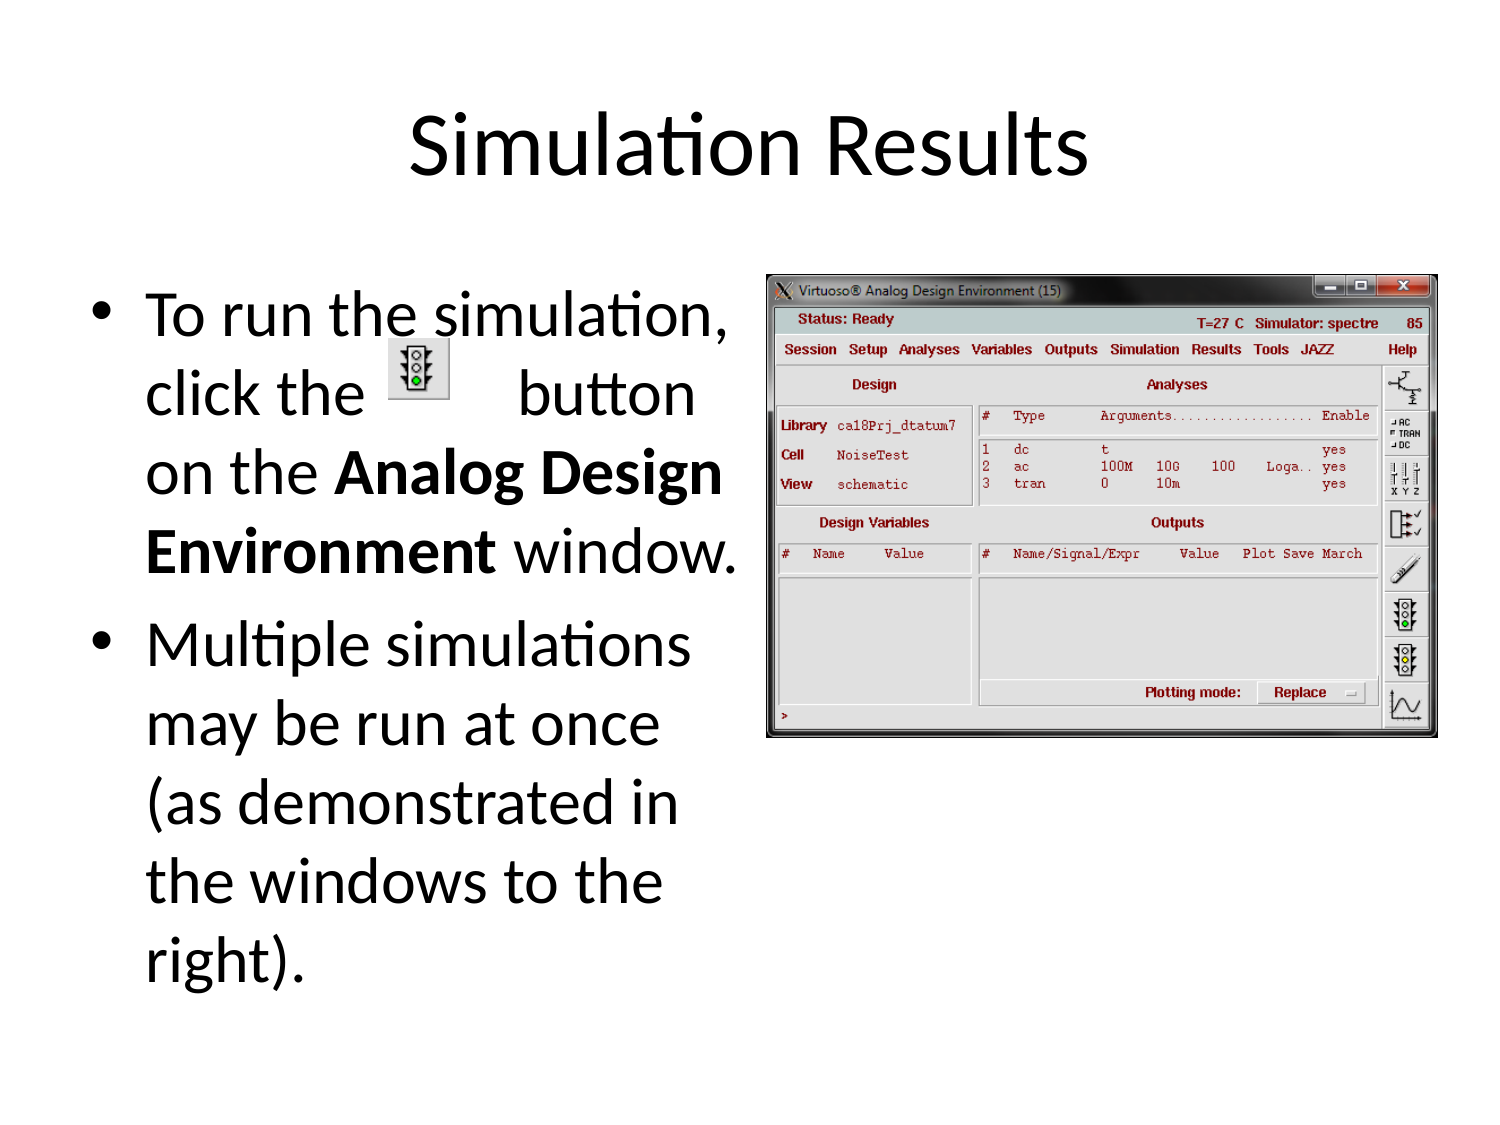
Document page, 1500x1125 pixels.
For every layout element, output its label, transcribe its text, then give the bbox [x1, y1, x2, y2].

title Simulation Results [75, 45, 1425, 233]
list To run the simulation, click the button on the Analog Design Environment window. Multiple simulations may be run at once (as demonstrated in the windows to the right). [75, 262, 761, 1005]
picture [766, 274, 1438, 738]
picture [388, 338, 450, 401]
